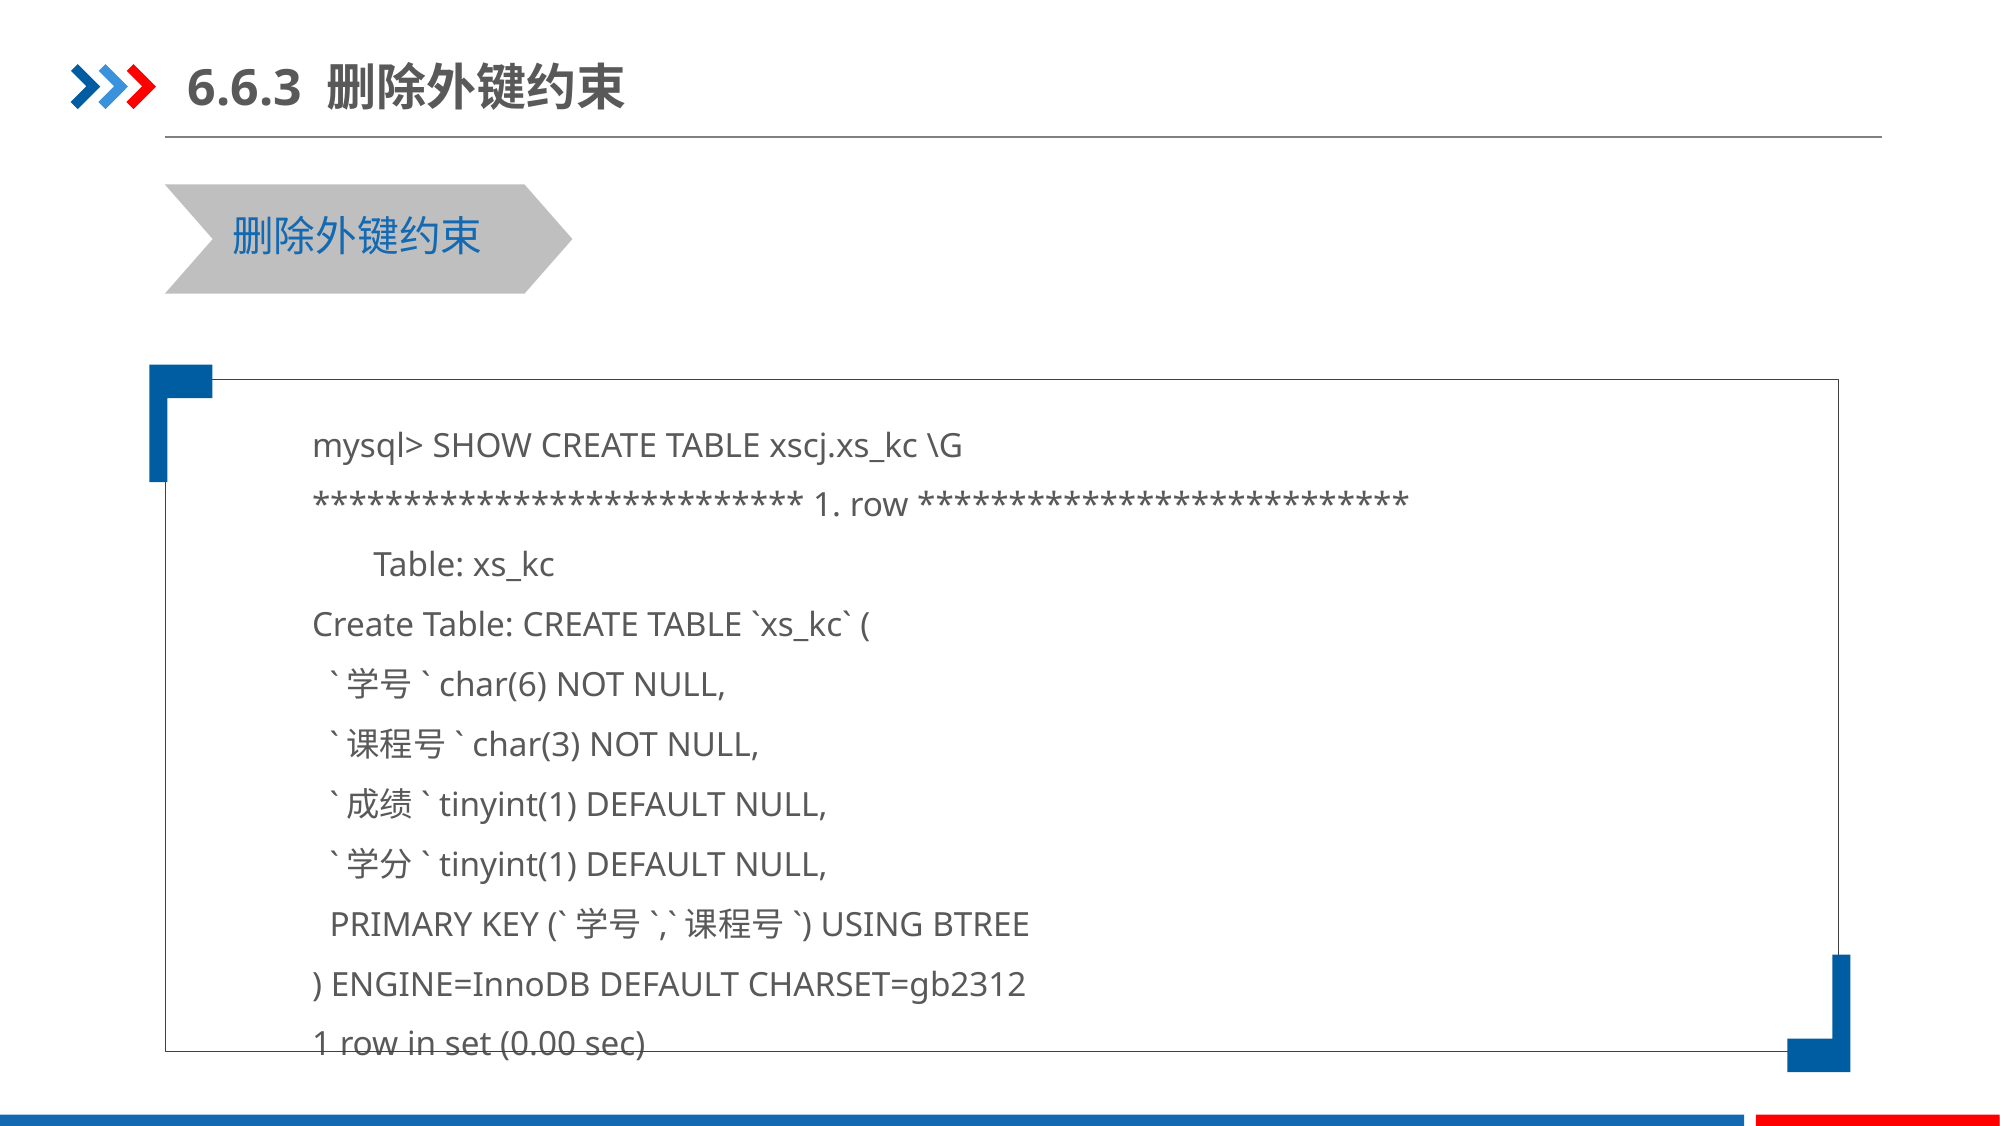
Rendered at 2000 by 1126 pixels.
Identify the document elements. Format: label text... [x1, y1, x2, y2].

text_box [1785, 953, 1852, 1074]
text_box [163, 378, 1841, 1053]
text_box [147, 363, 215, 484]
text_box 删除外键约束 [217, 202, 498, 267]
text_box 6.6.3 删除外键约束 [187, 43, 827, 127]
text_box [164, 184, 573, 294]
